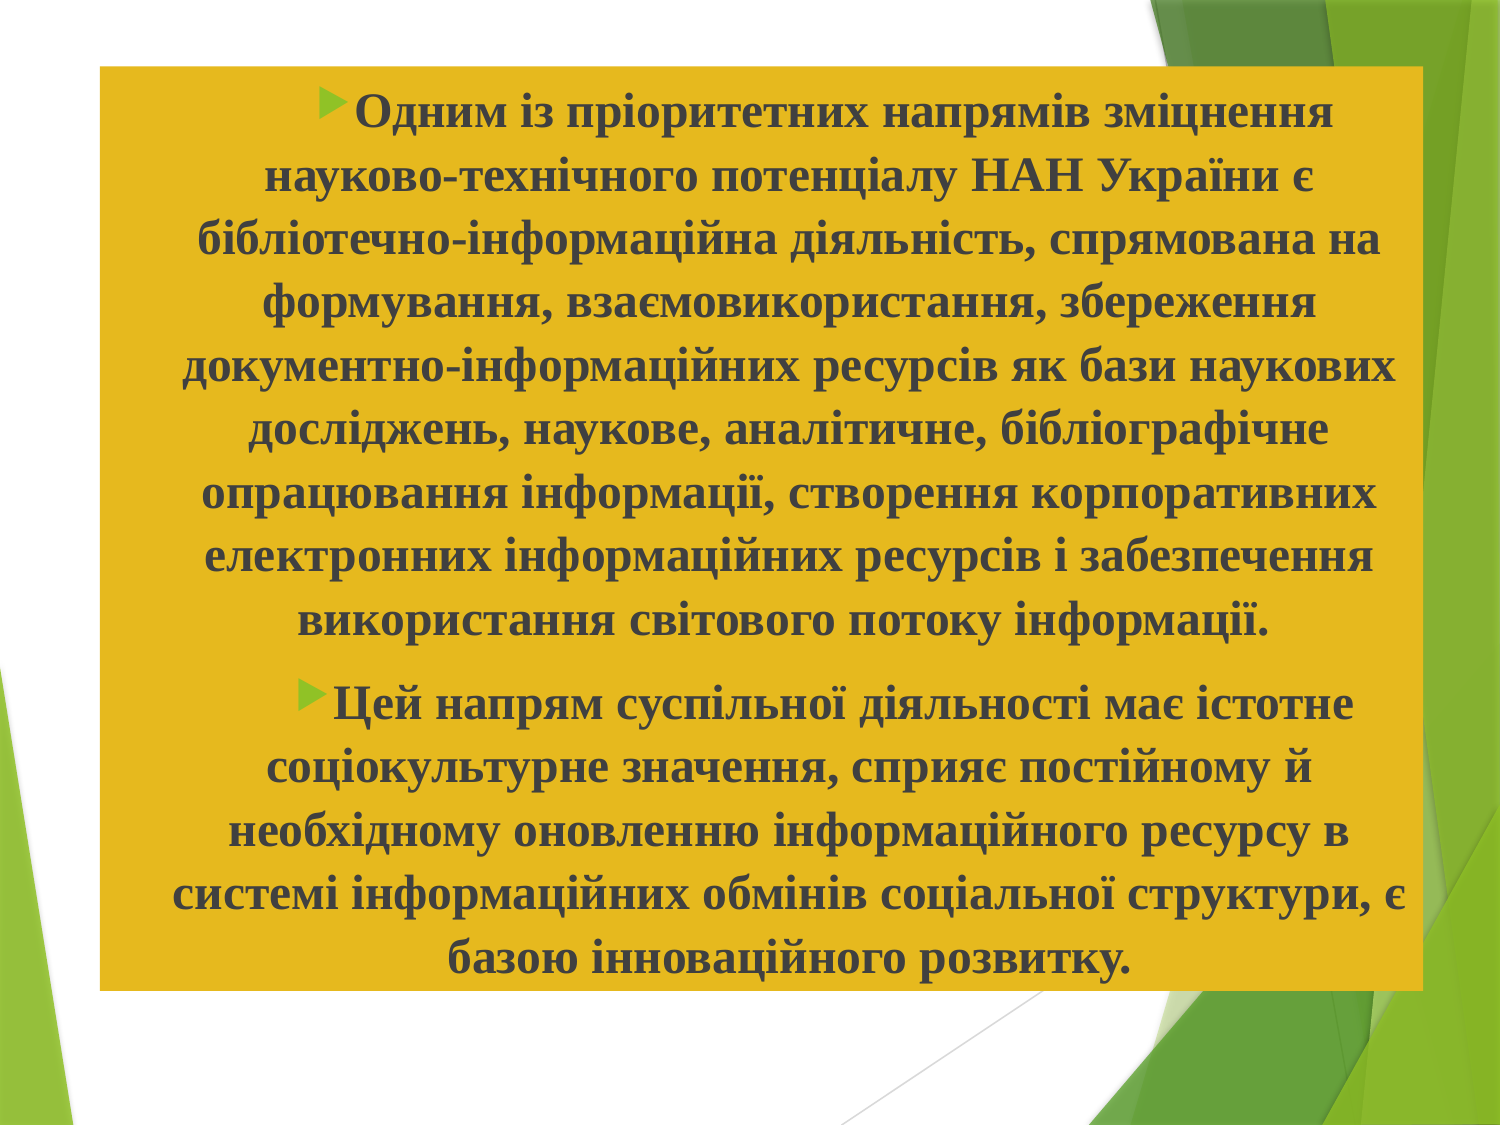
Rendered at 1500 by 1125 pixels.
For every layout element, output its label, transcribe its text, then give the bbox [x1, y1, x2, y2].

list Одним із пріоритетних напрямів зміцнення науково-технічного потенціалу НАН України є бібліотечно-інформаційна діяльність, спрямована на формування, взаємовикористання, збереження документно-інформаційних ресурсів як бази наукових досліджень, наукове, аналітичне, бібліографічне опрацювання інформації, створення корпоративних електронних інформаційних ресурсів і забезпечення використання світового потоку інформації. Цей напрям суспільної діяльності має істотне соціокультурне значення, сприяє постійному й необхідному оновленню інформаційного ресурсу в системі інформаційних обмінів соціальної структури, є базою інноваційного розвитку. [99, 66, 1424, 991]
